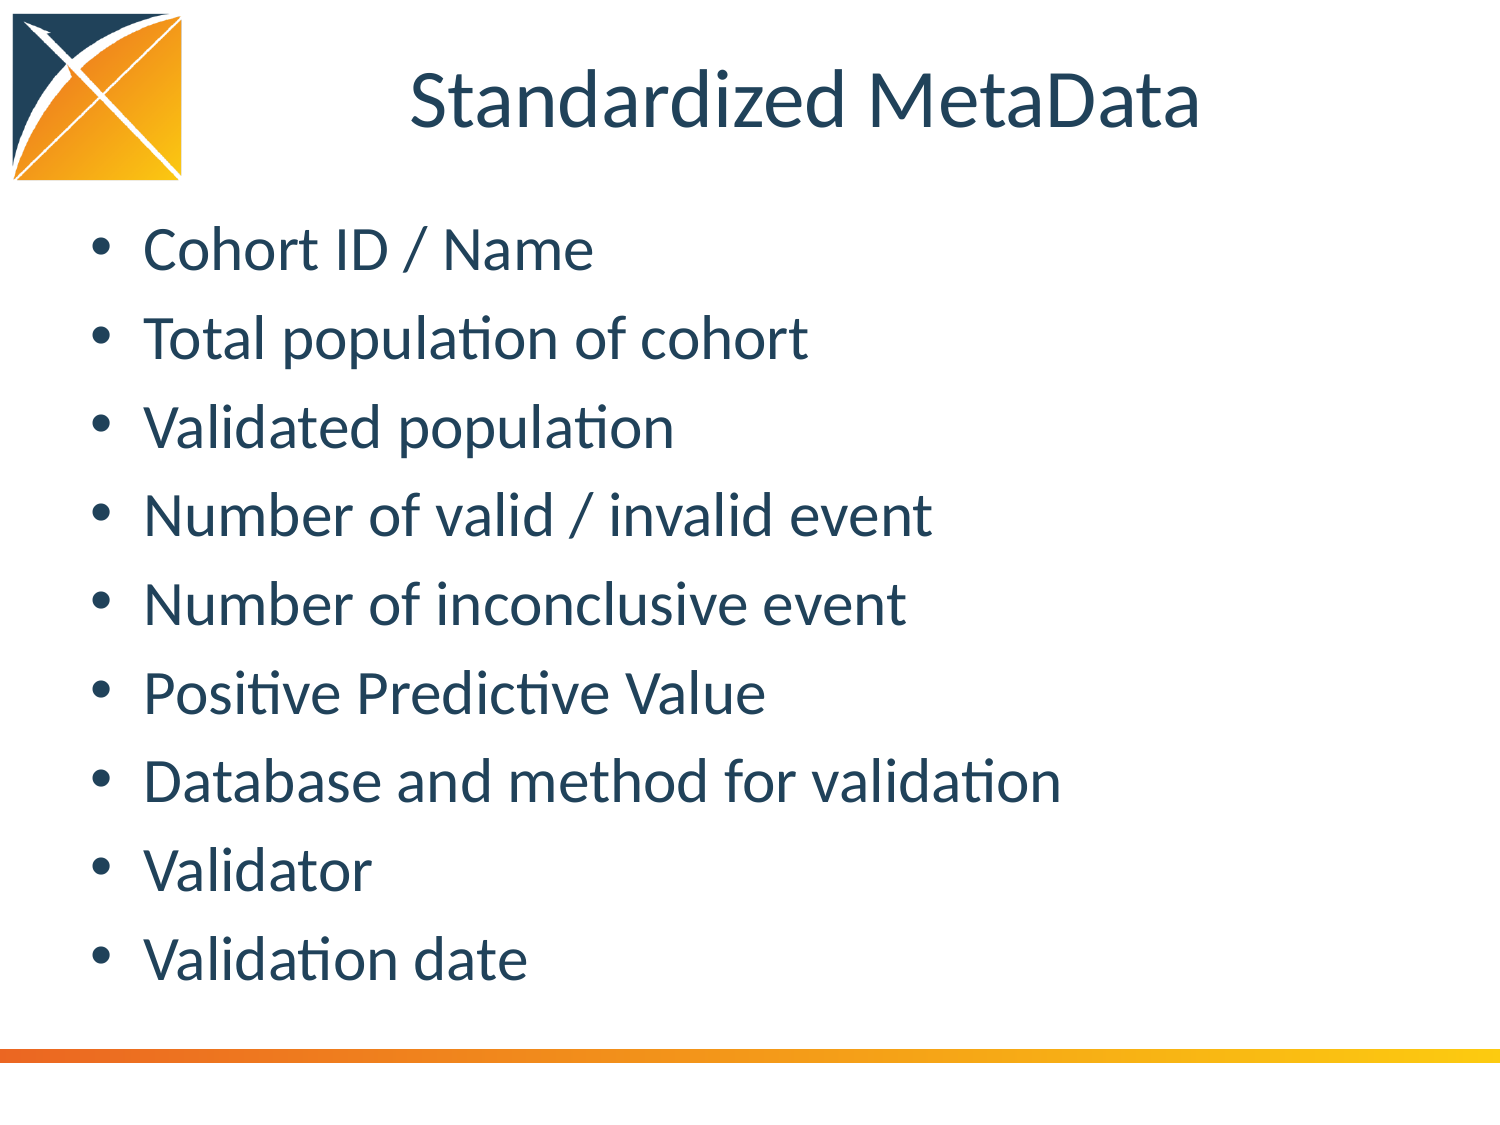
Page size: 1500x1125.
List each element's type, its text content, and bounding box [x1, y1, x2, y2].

picture [0, 0, 206, 200]
list Cohort ID / Name Total population of cohort Validated population Number of valid / invalid event Number of inconclusive event Positive Predictive Value Database and method for validation Validator Validation date [75, 200, 1425, 1005]
title Standardized MetaData [187, 24, 1425, 163]
